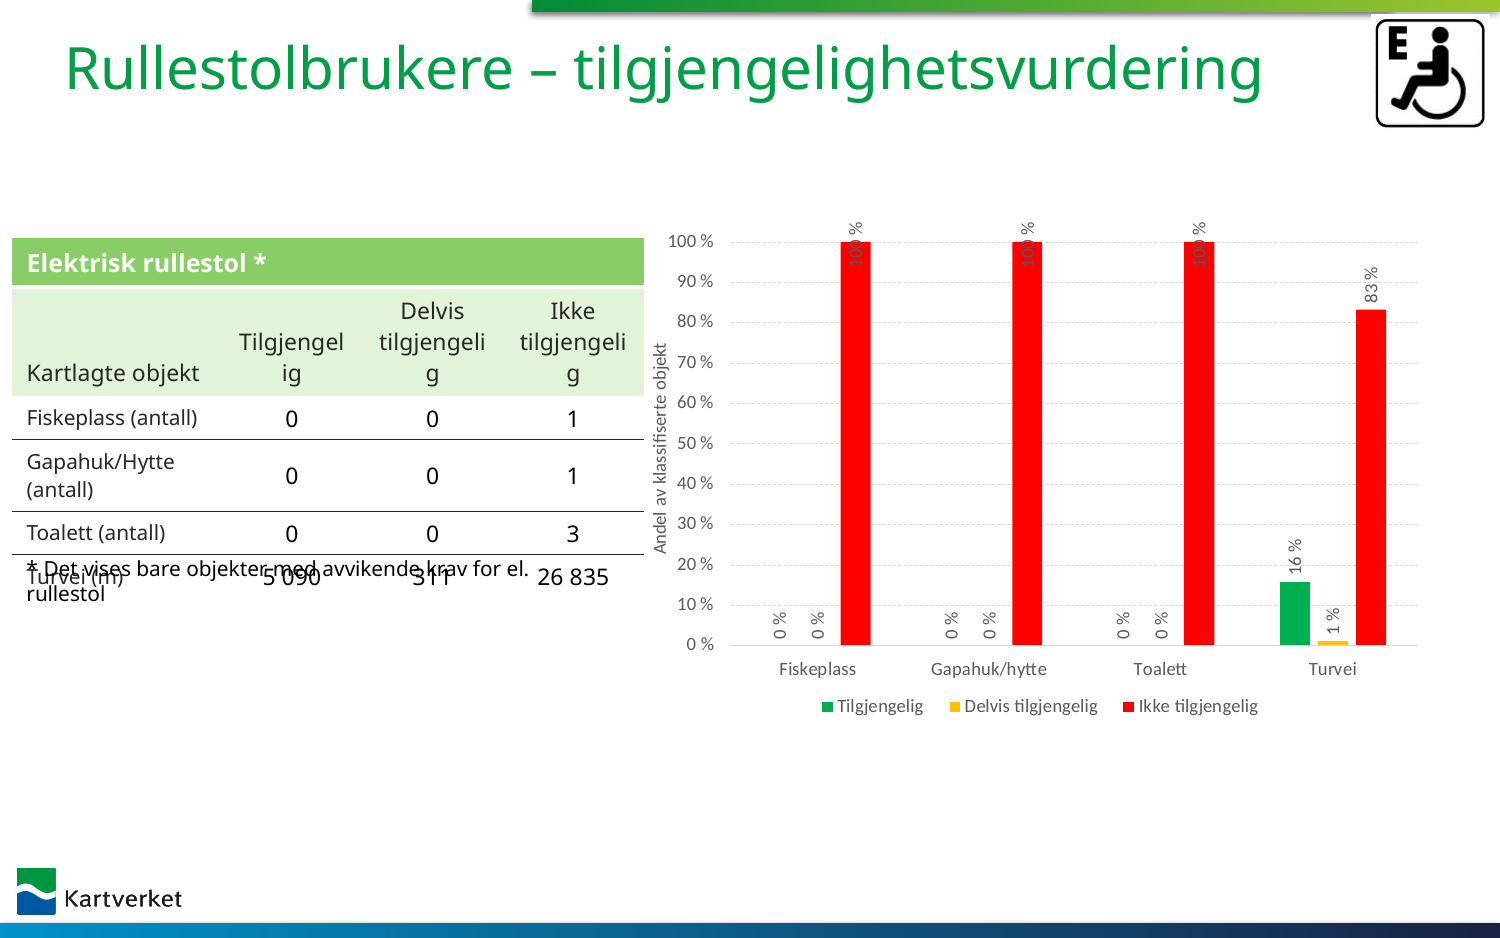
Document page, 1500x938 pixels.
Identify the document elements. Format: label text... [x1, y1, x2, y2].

table_cell 26 835 [597, 555, 638, 598]
table_cell 1 [503, 440, 638, 511]
table_cell 0 [362, 440, 503, 511]
table_cell 0 [222, 396, 362, 439]
table_cell Gapahuk/Hytte (antall) [12, 440, 222, 511]
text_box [1371, 13, 1491, 133]
text_box * Det vises bare objekter med avvikende krav for el. rullestol [11, 548, 597, 613]
table_header Elektrisk rullestol * [12, 238, 638, 285]
table_cell Ikke tilgjengelig [503, 289, 638, 396]
table_cell Toalett (antall) [12, 512, 222, 548]
table_cell 0 [362, 512, 503, 548]
table_cell 1 [503, 396, 638, 439]
table_cell Tilgjengelig [222, 289, 362, 396]
table_cell Kartlagte objekt [12, 289, 222, 396]
text_box Rullestolbrukere – tilgjengelighetsvurdering [49, 12, 1372, 109]
table_cell 0 [362, 396, 503, 439]
table_cell 0 [222, 440, 362, 511]
table_cell Fiskeplass (antall) [12, 396, 222, 439]
table_cell Delvis tilgjengelig [362, 289, 503, 396]
table_cell 3 [503, 512, 638, 554]
picture [643, 218, 1429, 728]
table_cell 0 [222, 512, 362, 548]
